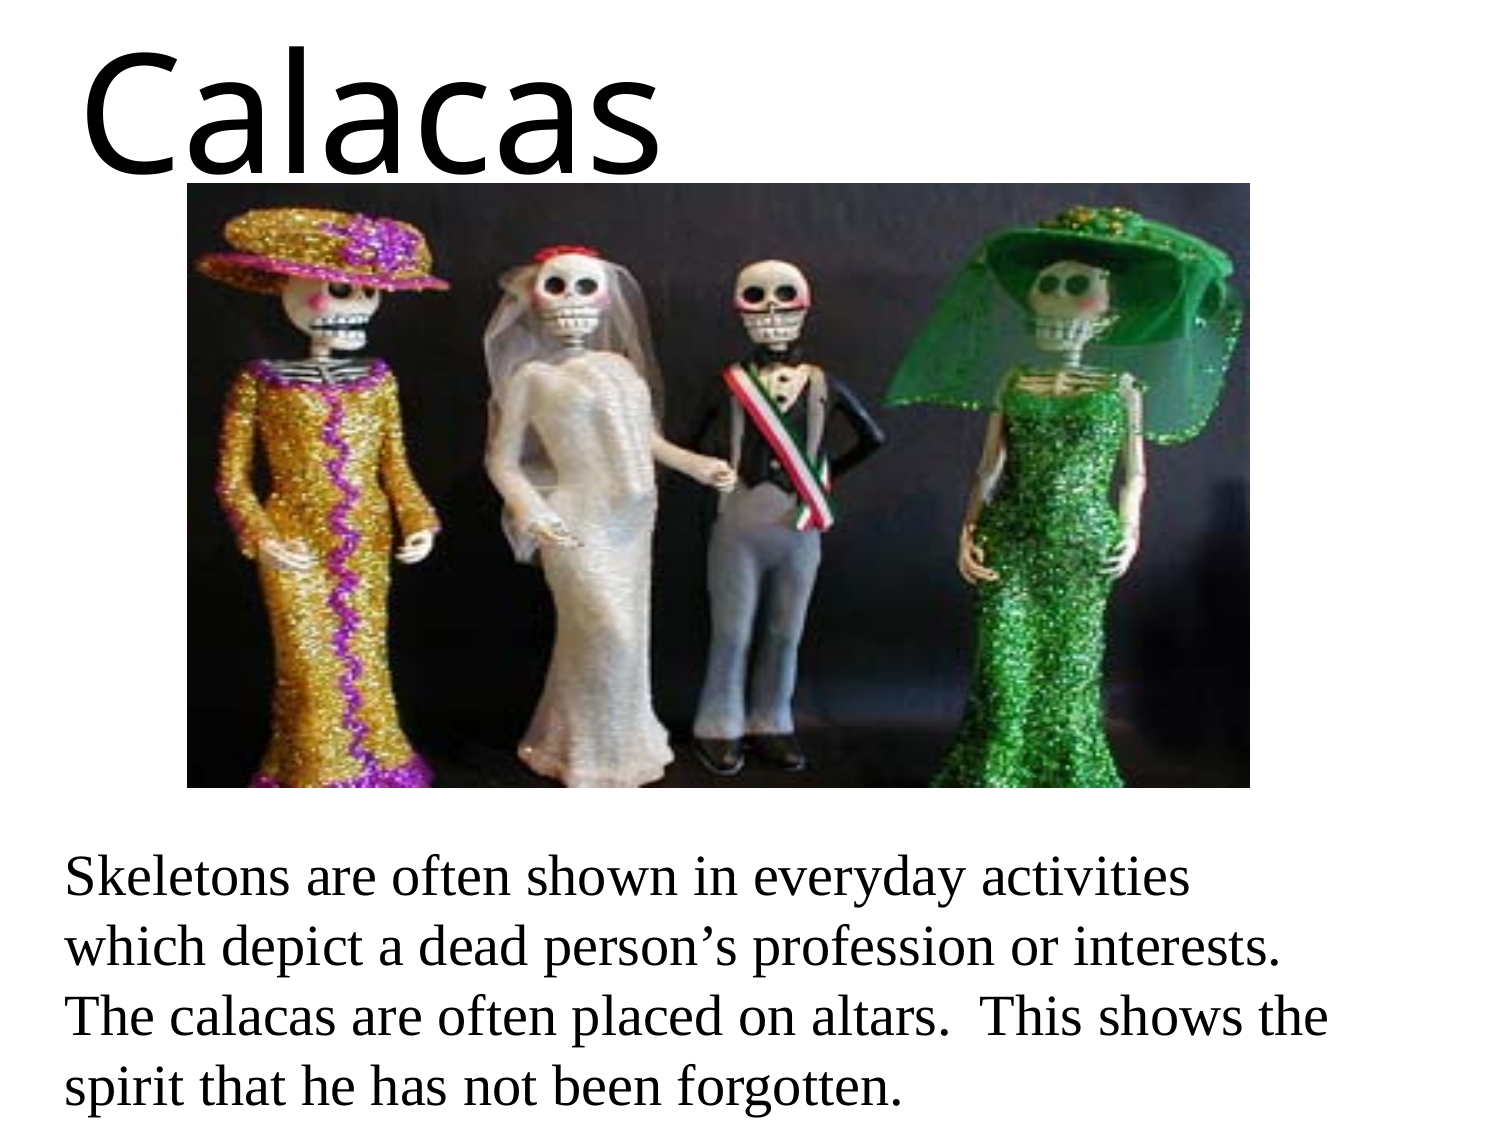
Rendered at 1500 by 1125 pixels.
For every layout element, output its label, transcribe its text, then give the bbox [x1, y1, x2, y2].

text_box Skeletons are often shown in everyday activities which depict a dead person’s profession or interests. The calacas are often placed on altars. This shows the spirit that he has not been forgotten. [50, 829, 1363, 1125]
text_box Calacas [62, 0, 1125, 215]
picture [187, 183, 1251, 788]
